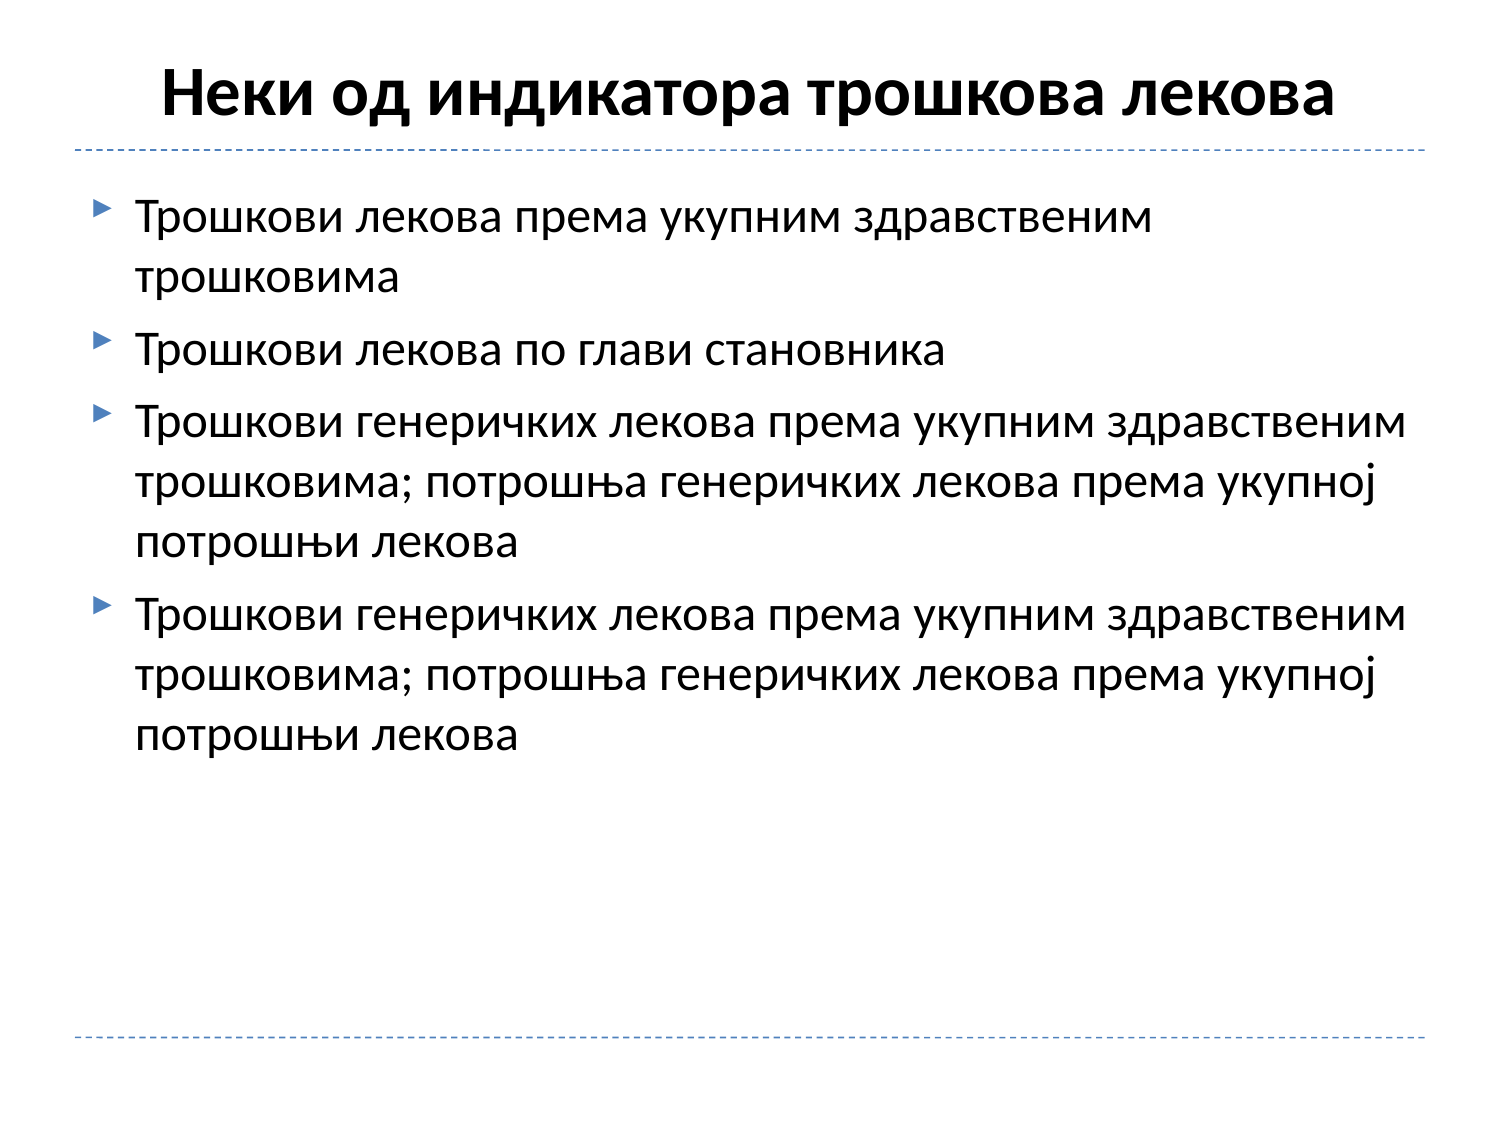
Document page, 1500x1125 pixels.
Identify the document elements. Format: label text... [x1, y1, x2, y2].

title Неки од индикатора трошкова лекова [74, 12, 1426, 138]
list Трошкови лекова према укупним здравственим трошковима Трошкови лекова по глави становника Трошкови генеричких лекова према укупним здравственим трошковима; потрошња генеричких лекова према укупној потрошњи лекова Трошкови генеричких лекова према укупним здравственим трошковима; потрошња генеричких лекова према укупној потрошњи лекова [74, 174, 1426, 1038]
